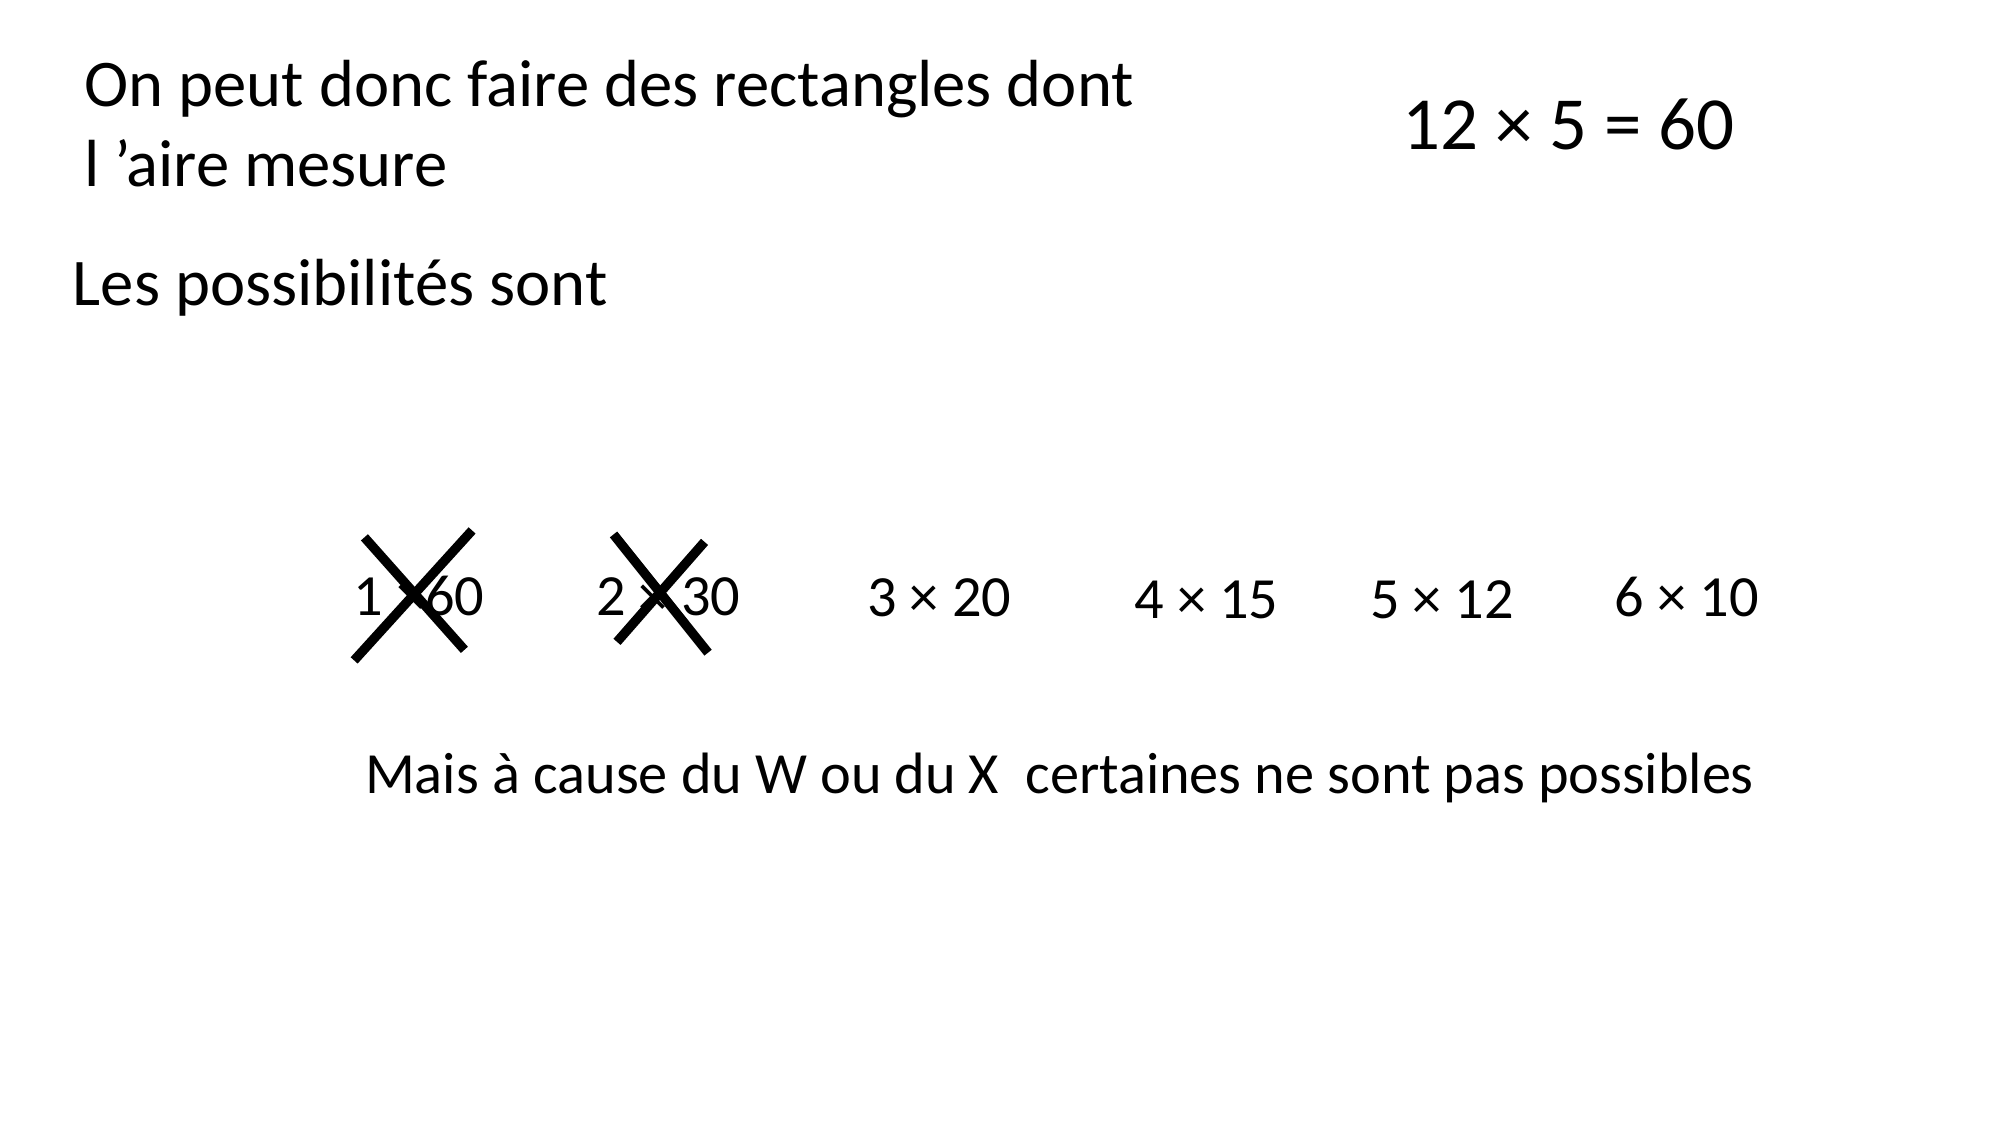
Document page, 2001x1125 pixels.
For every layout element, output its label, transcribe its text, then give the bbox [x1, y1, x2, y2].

text_box 4 × 15 [1119, 553, 1295, 638]
text_box 6 × 10 [1599, 550, 1800, 636]
text_box On peut donc faire des rectangles dont l ’aire mesure [69, 32, 1208, 207]
text_box 2 × 30 [581, 549, 757, 635]
text_box Mais à cause du W ou du X certaines ne sont pas possibles [350, 727, 1800, 813]
text_box 5 × 12 [1355, 552, 1543, 638]
text_box 1 ×60 [338, 549, 572, 635]
text_box 12 × 5 = 60 [1337, 67, 1800, 173]
text_box 3 × 20 [852, 550, 1028, 636]
text_box Les possibilités sont [58, 231, 945, 326]
